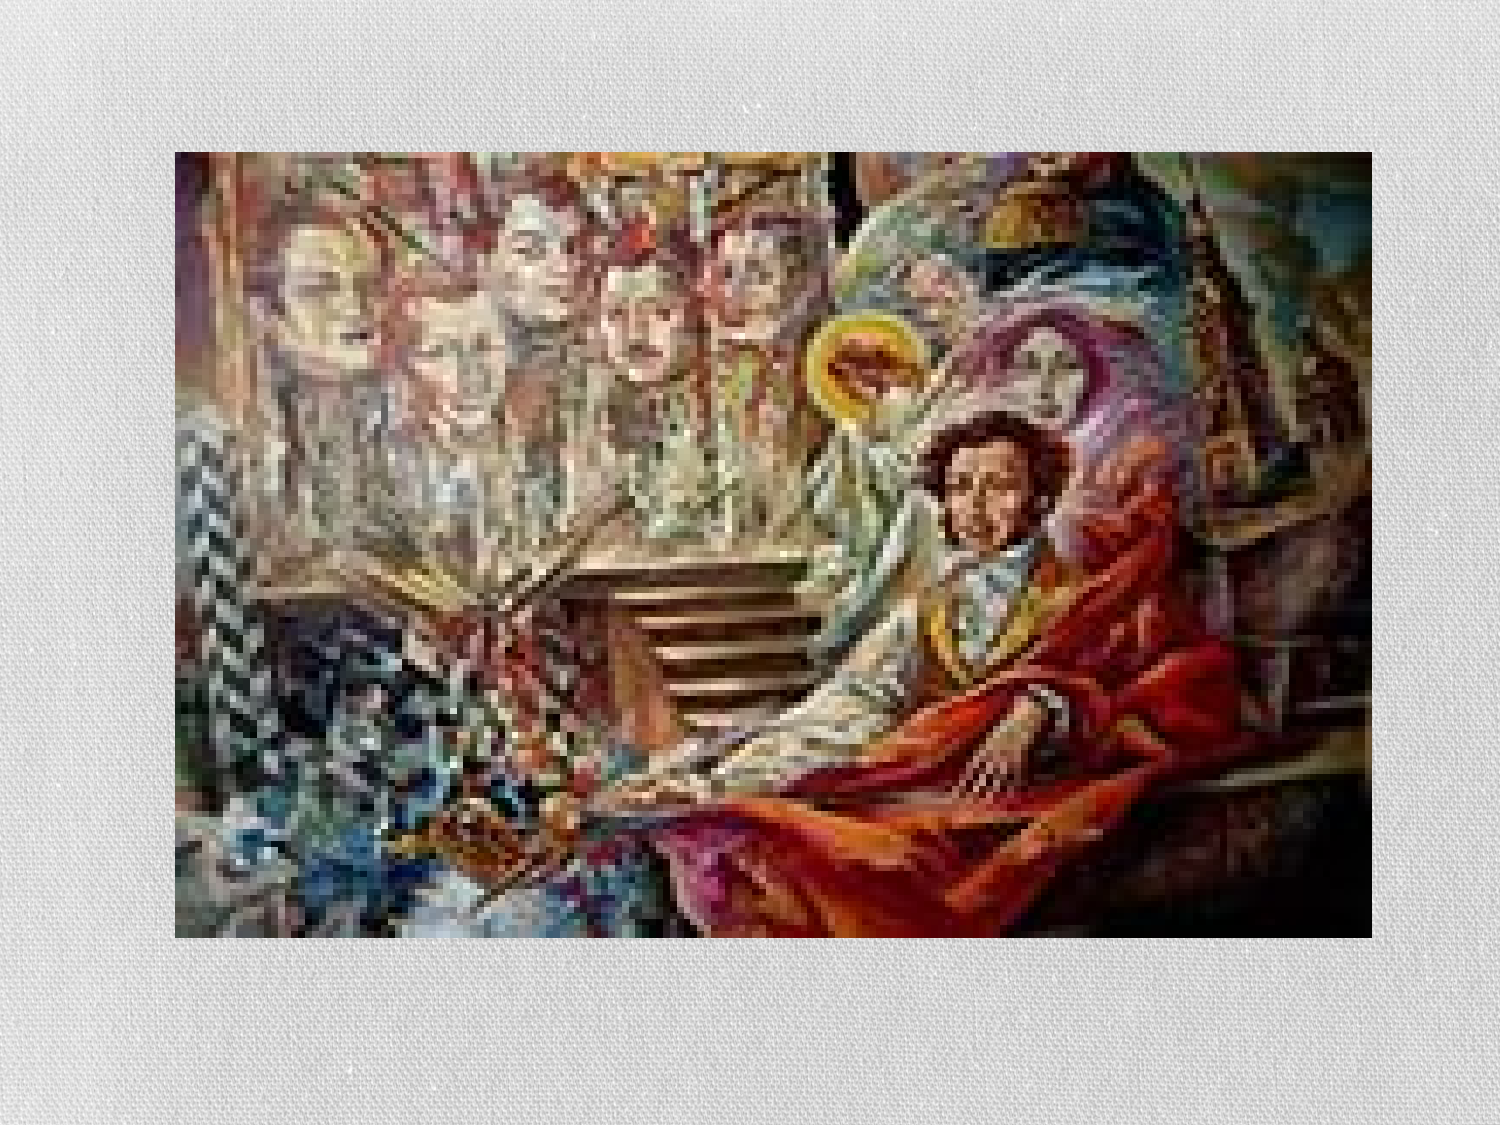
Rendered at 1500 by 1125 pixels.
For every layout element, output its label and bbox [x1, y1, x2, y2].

picture [175, 152, 1372, 938]
